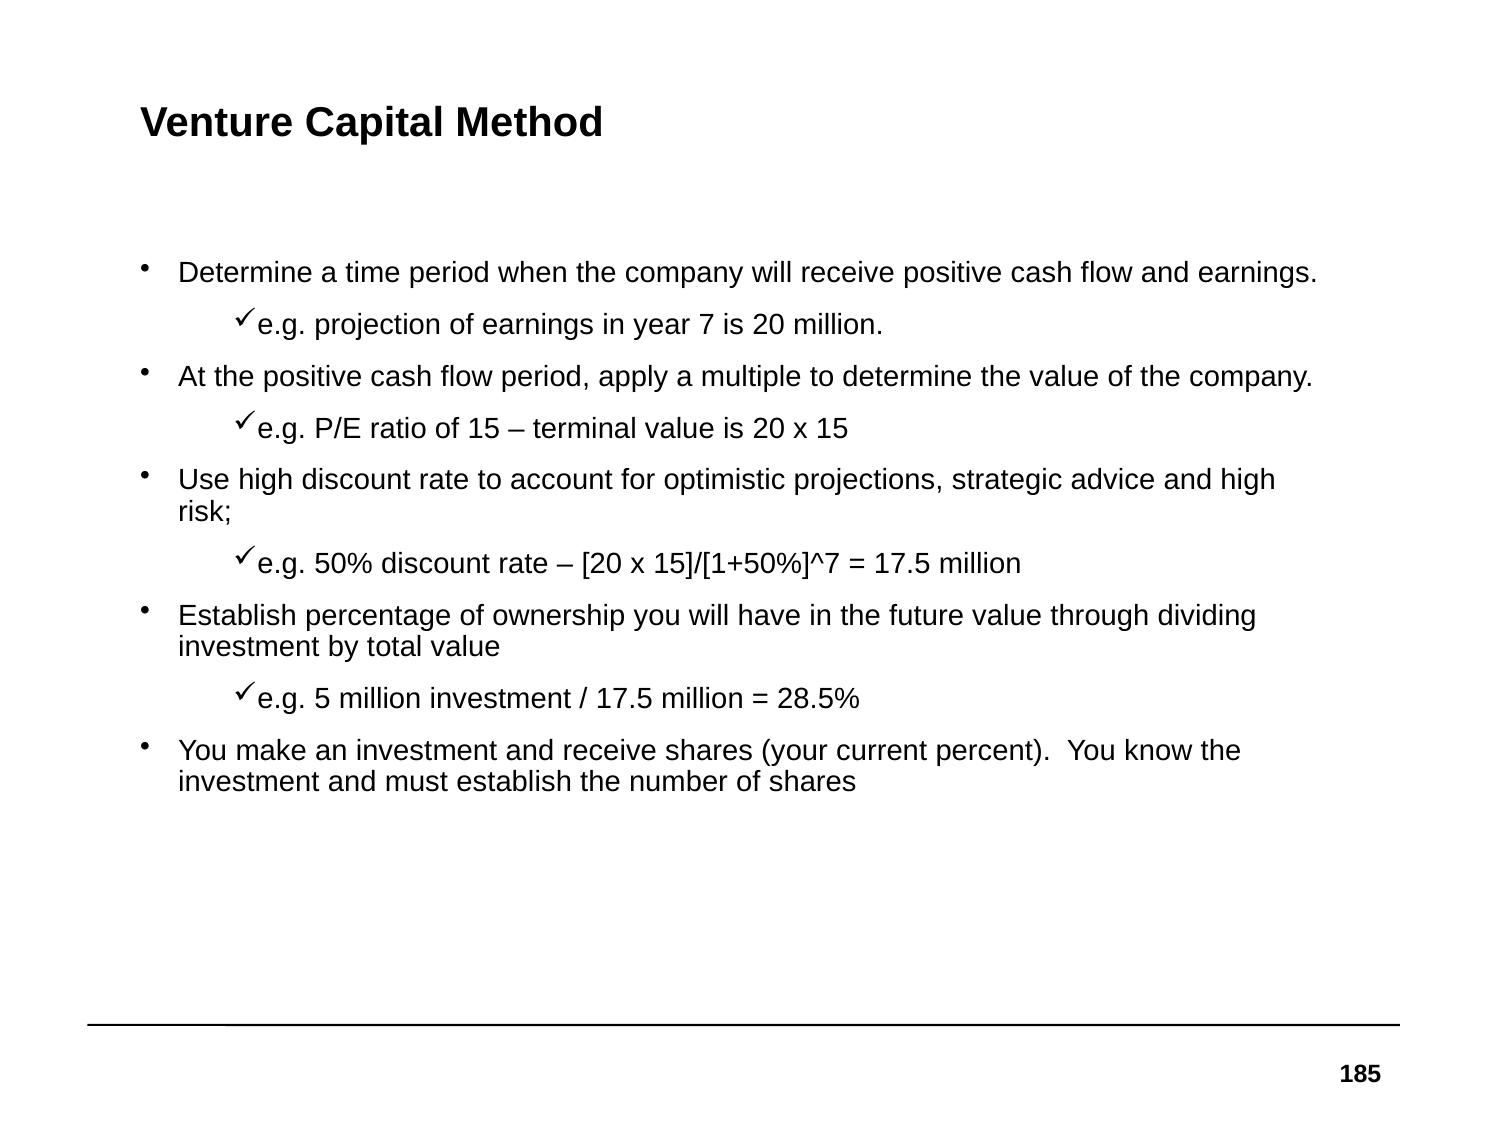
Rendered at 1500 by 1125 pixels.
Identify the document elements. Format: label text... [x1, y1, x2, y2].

list Determine a time period when the company will receive positive cash flow and earnings. e.g. projection of earnings in year 7 is 20 million. At the positive cash flow period, apply a multiple to determine the value of the company. e.g. P/E ratio of 15 – terminal value is 20 x 15 Use high discount rate to account for optimistic projections, strategic advice and high risk; e.g. 50% discount rate – [20 x 15]/[1+50%]^7 = 17.5 million Establish percentage of ownership you will have in the future value through dividing investment by total value e.g. 5 million investment / 17.5 million = 28.5% You make an investment and receive shares (your current percent). You know the investment and must establish the number of shares [125, 249, 1338, 1000]
title Venture Capital Method [125, 87, 1375, 225]
